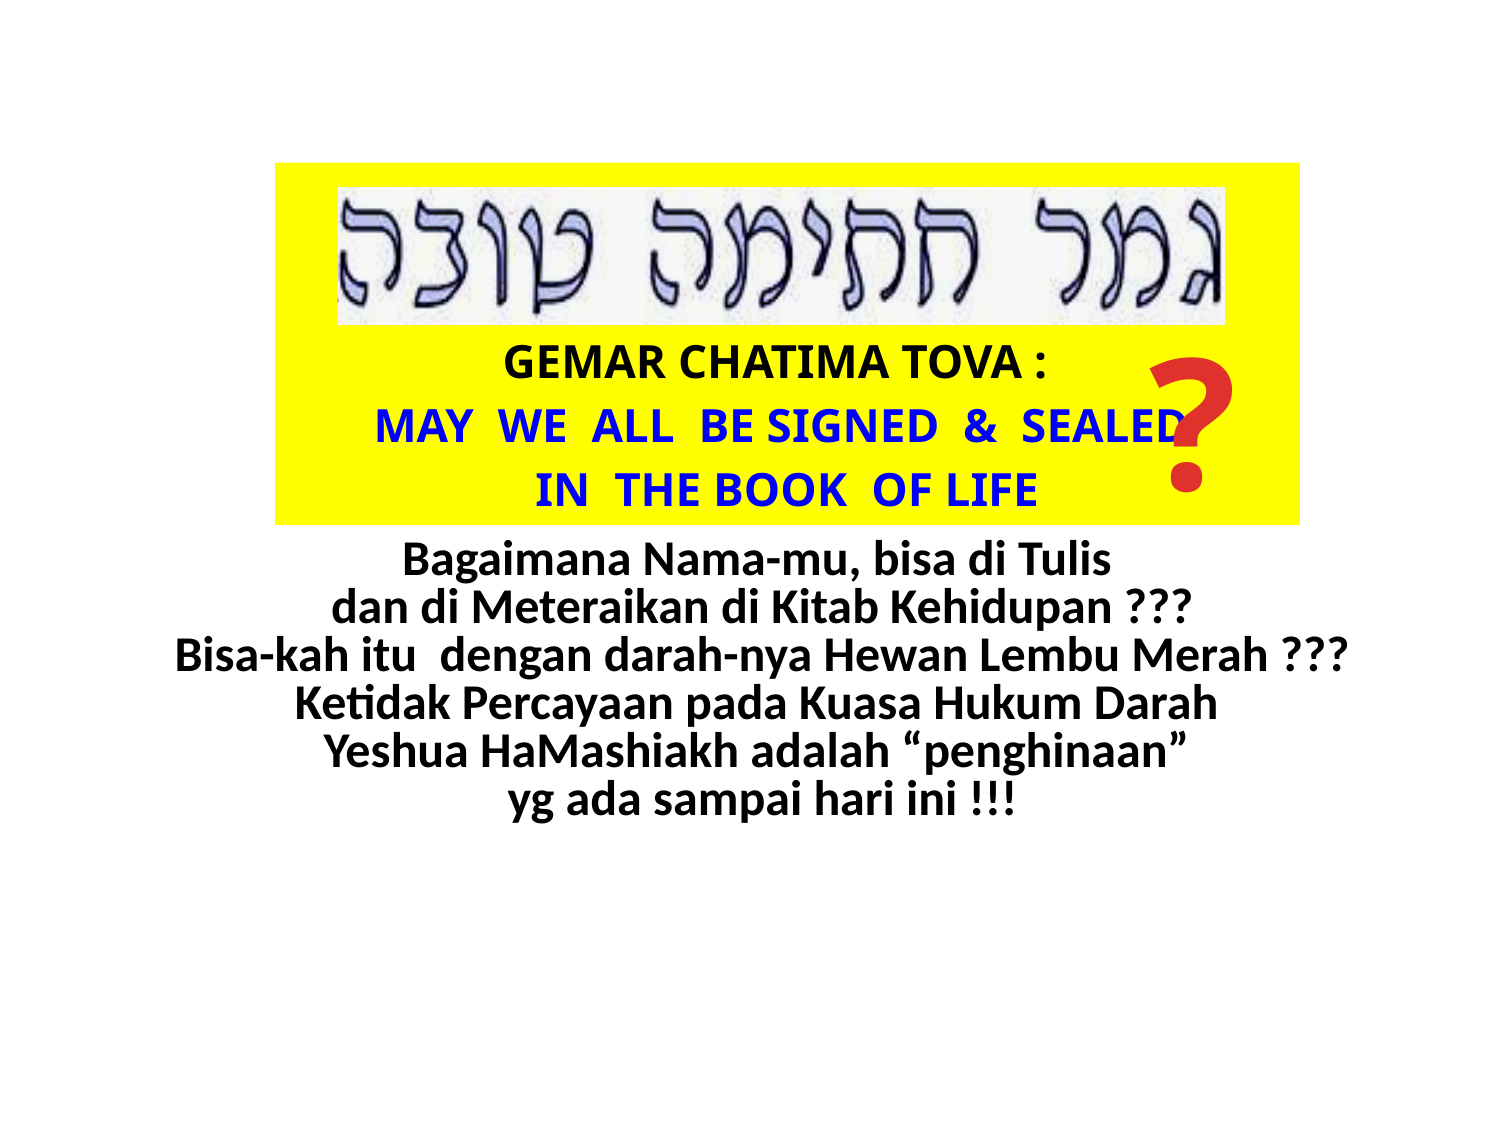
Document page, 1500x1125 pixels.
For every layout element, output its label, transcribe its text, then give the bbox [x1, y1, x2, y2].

text_box ? [1134, 299, 1253, 535]
picture [337, 187, 1226, 326]
list . [275, 162, 1300, 525]
title Bagaimana Nama-mu, bisa di Tulis dan di Meteraikan di Kitab Kehidupan ??? Bisa-kah itu dengan darah-nya Hewan Lembu Merah ??? Ketidak Percayaan pada Kuasa Hukum Darah Yeshua HaMashiakh adalah “penghinaan” yg ada sampai hari ini !!! [87, 587, 1438, 775]
text_box GEMAR CHATIMA TOVA : MAY WE ALL BE SIGNED & SEALED IN THE BOOK OF LIFE [350, 333, 1213, 613]
